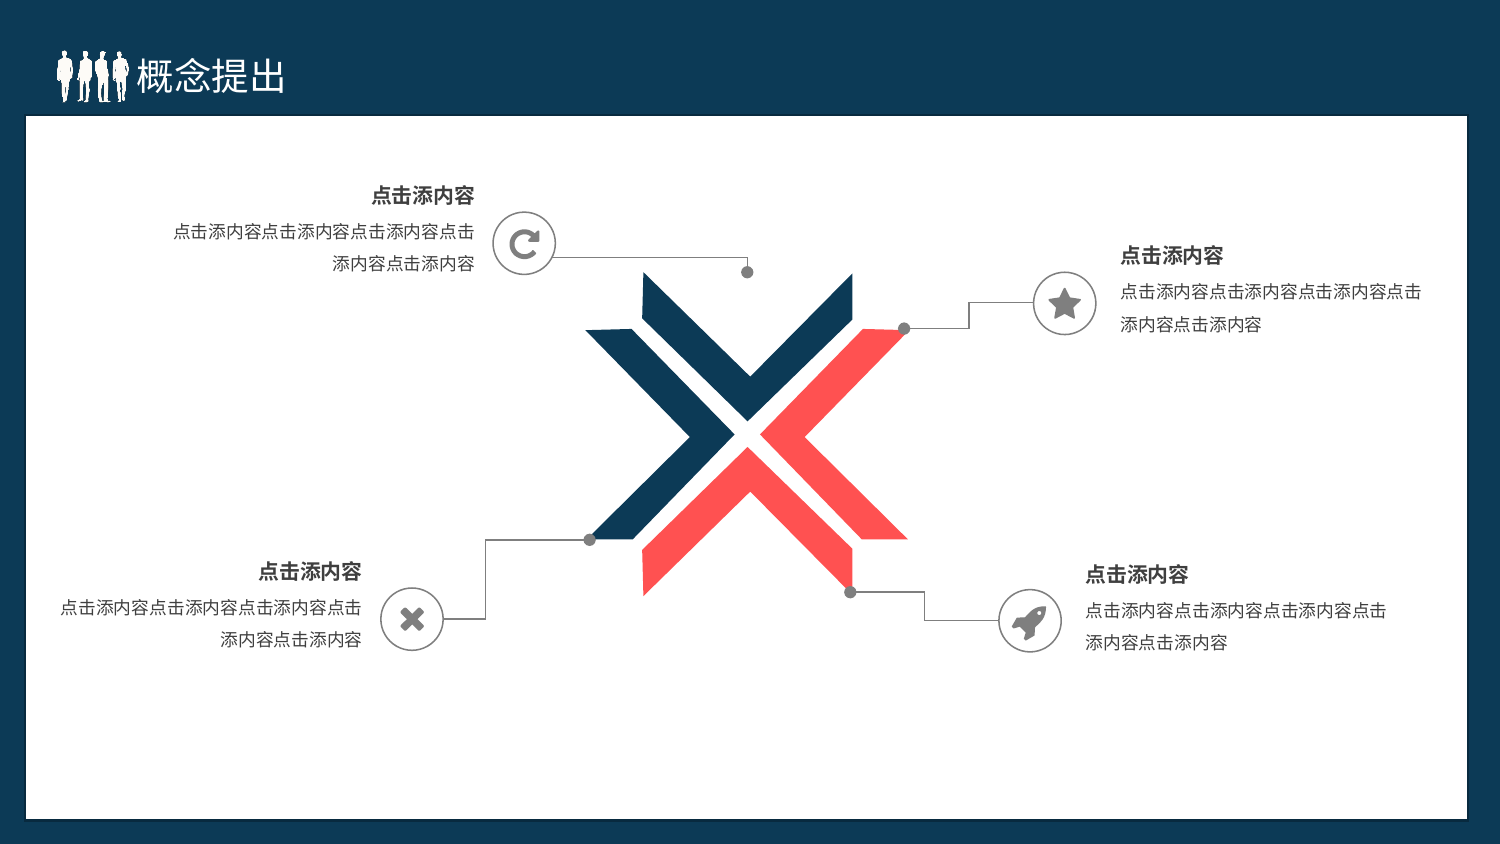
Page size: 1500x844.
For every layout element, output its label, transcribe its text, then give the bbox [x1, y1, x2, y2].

text_box 点击添内容 [1096, 557, 1219, 585]
text_box 点击添内容点击添内容点击添内容点击添内容点击添内容 [42, 582, 371, 687]
text_box 点击添内容点击添内容点击添内容点击添内容点击添内容 [1113, 266, 1441, 372]
text_box 点击添内容 [230, 555, 371, 582]
text_box 点击添内容点击添内容点击添内容点击添内容点击添内容 [154, 206, 483, 311]
text_box 点击添内容点击添内容点击添内容点击添内容点击添内容 [1078, 585, 1406, 690]
text_box 点击添内容 [1113, 239, 1253, 266]
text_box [380, 212, 1096, 652]
picture [50, 42, 131, 103]
text_box 点击添内容 [342, 178, 483, 206]
